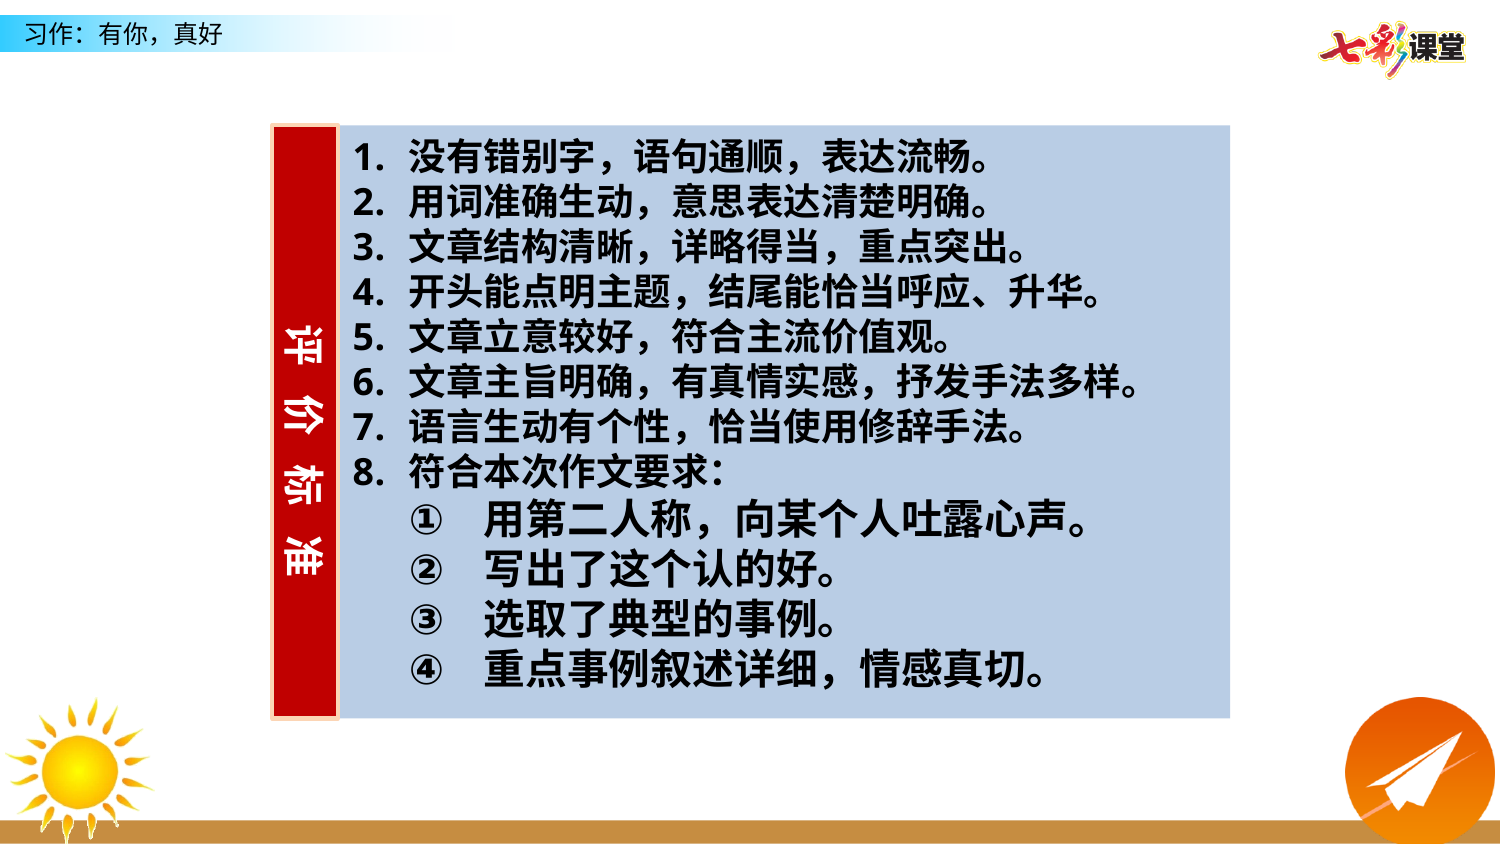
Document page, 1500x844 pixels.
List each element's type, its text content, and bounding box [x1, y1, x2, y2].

text_box 评 价 标 准 [270, 123, 340, 721]
picture [1316, 20, 1468, 80]
picture [1345, 697, 1495, 844]
text_box 没有错别字，语句通顺，表达流畅。 用词准确生动，意思表达清楚明确。 文章结构清晰，详略得当，重点突出。 开头能点明主题，结尾能恰当呼应、升华。 文章立意较好，符合主流价值观。 文章主旨明确，有真情实感，抒发手法多样。 语言生动有个性，恰当使用修辞手法。 符合本次作文要求： 用第二人称，向某个人吐露心声。 写出了这个认的好。 选取了典型的事例。 重点事例叙述详细，情感真切。 [340, 125, 1231, 719]
picture [5, 697, 155, 844]
